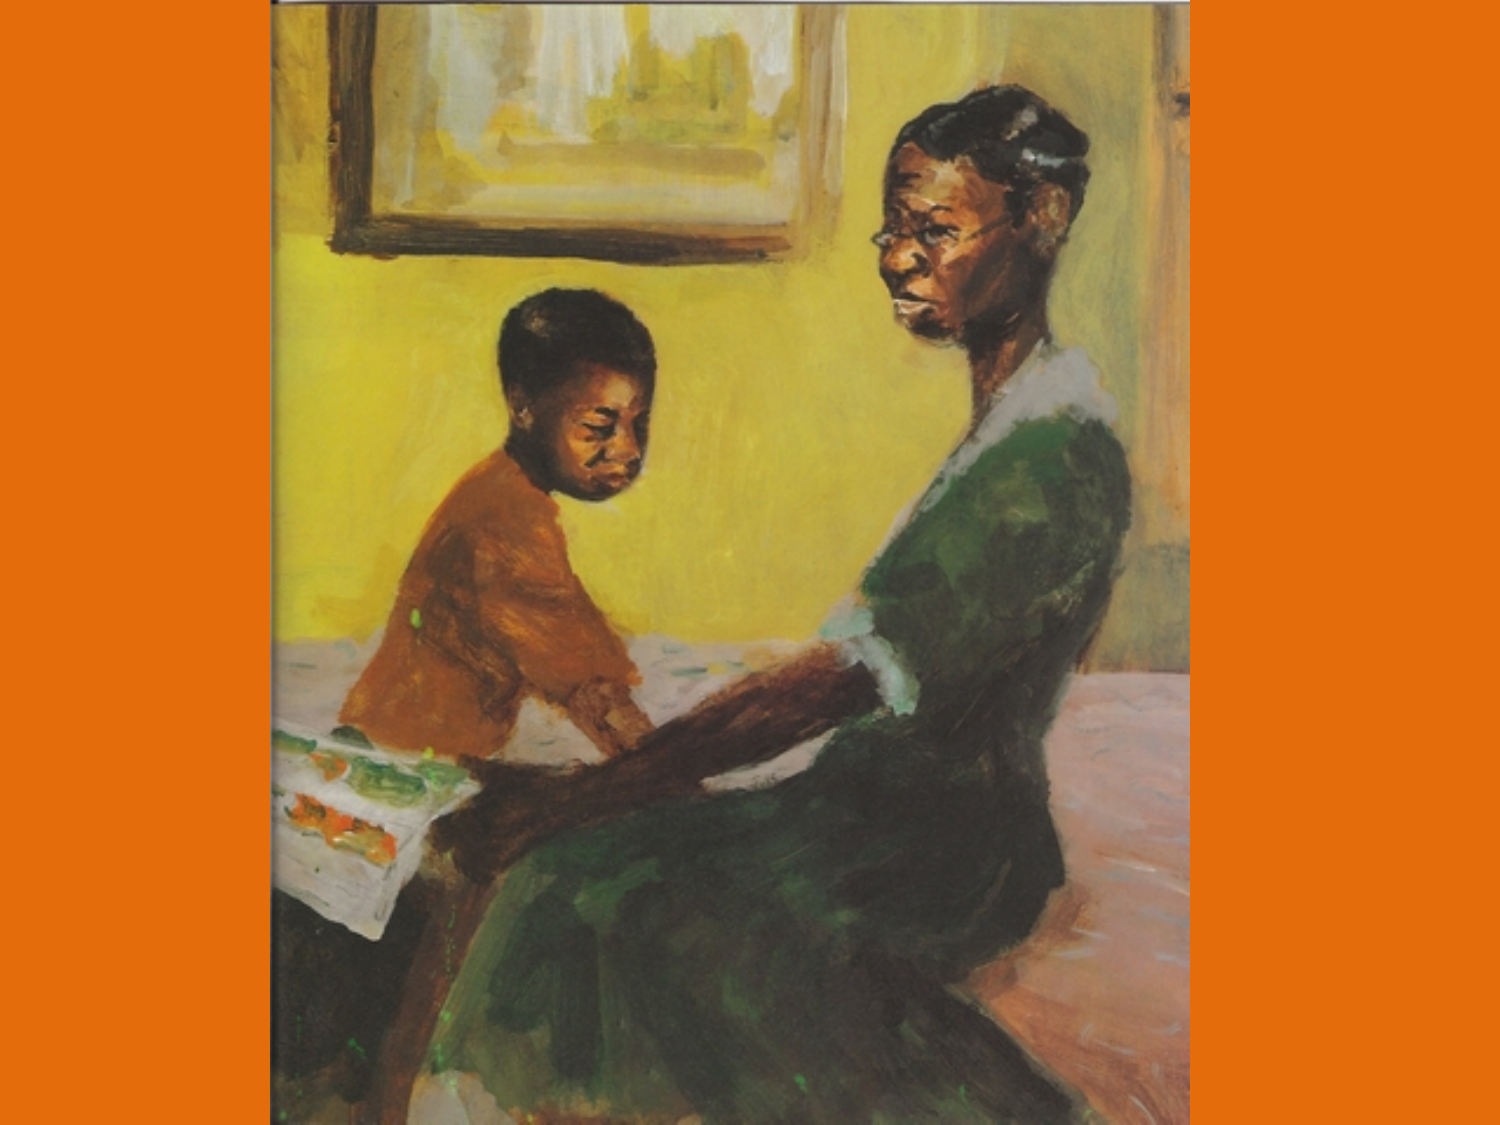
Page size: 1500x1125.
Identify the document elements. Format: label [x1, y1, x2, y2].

picture [269, 0, 1190, 1125]
